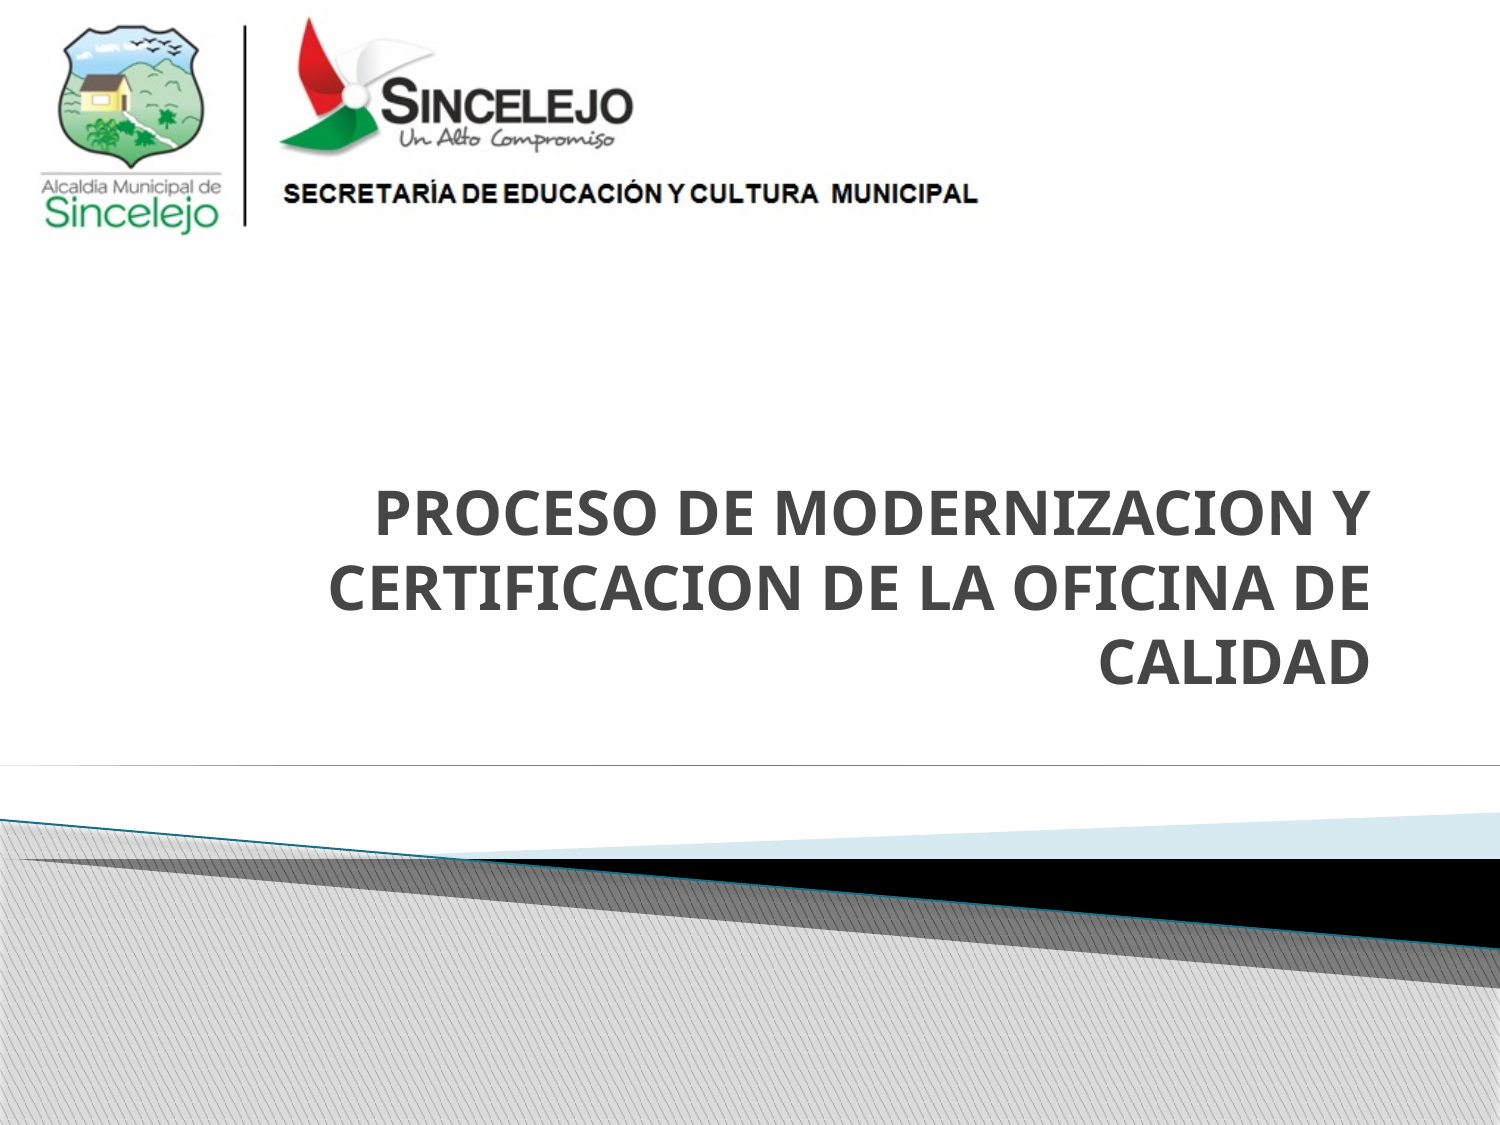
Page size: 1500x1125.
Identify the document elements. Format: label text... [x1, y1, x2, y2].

picture [1, 4, 1031, 253]
title PROCESO DE MODERNIZACION Y CERTIFICACION DE LA OFICINA DE CALIDAD [112, 463, 1388, 705]
picture [5, 859, 1500, 989]
